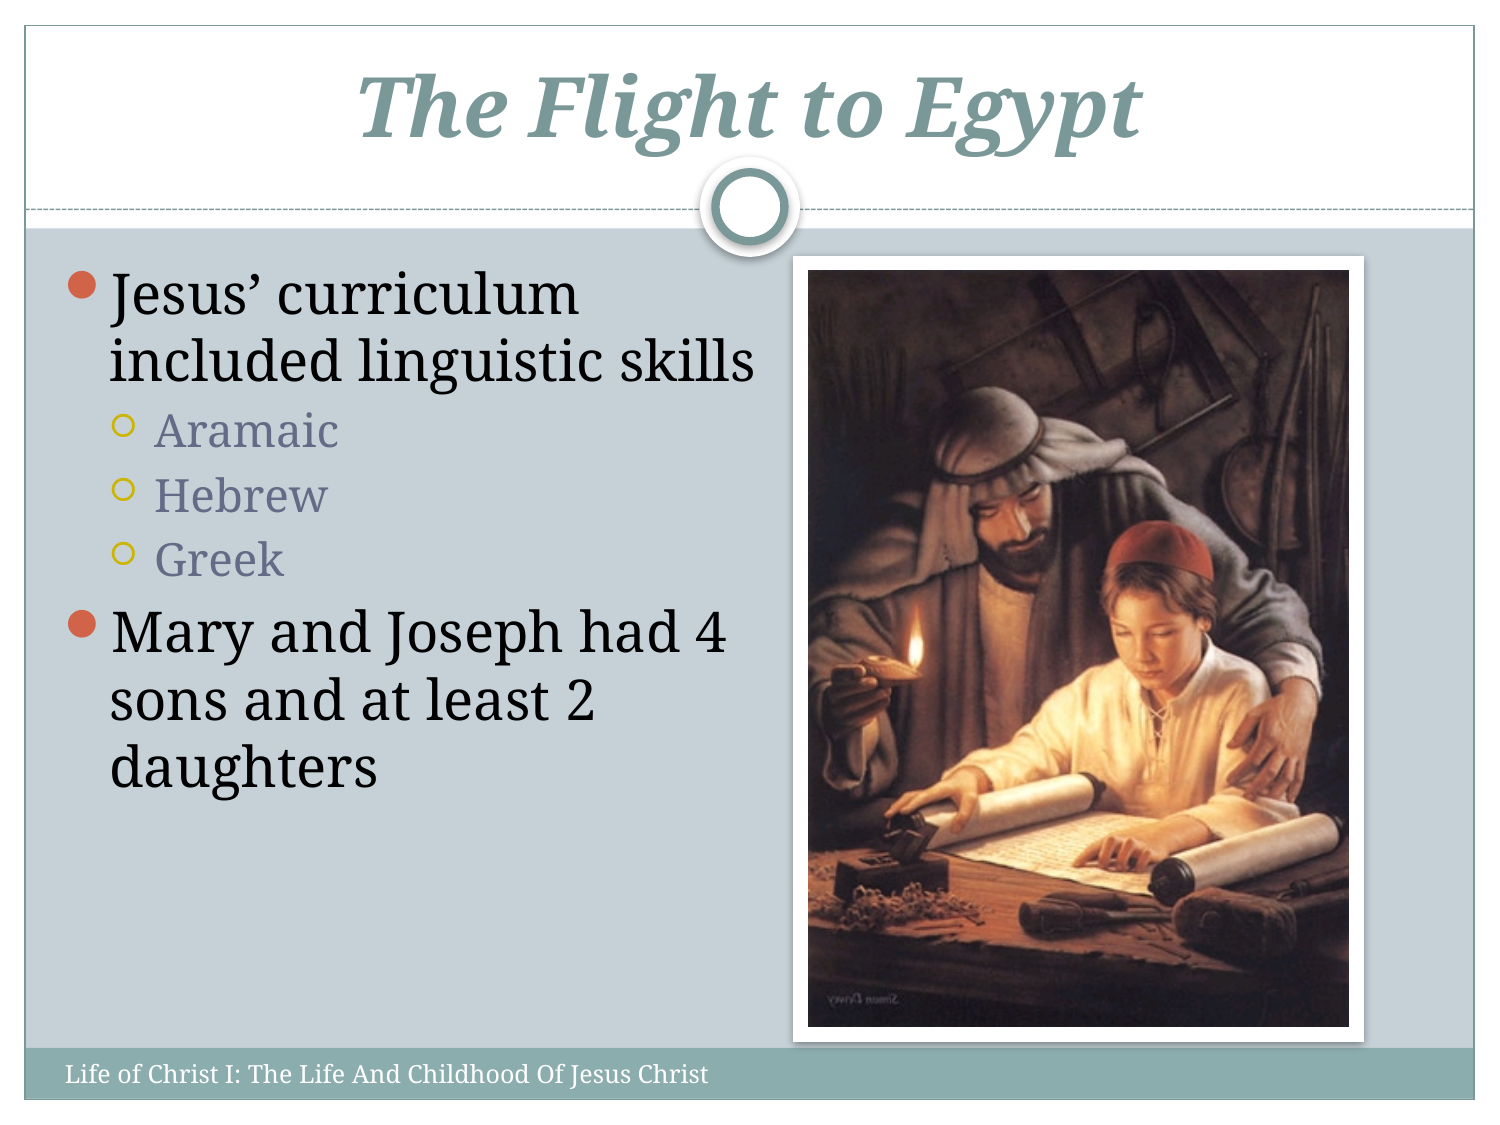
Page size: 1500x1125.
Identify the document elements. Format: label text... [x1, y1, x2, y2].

footer Life of Christ I: The Life And Childhood Of Jesus Christ [50, 1051, 866, 1112]
list Jesus’ curriculum included linguistic skills Aramaic Hebrew Greek Mary and Joseph had 4 sons and at least 2 daughters [49, 250, 775, 1001]
picture [807, 270, 1350, 1028]
title The Flight to Egypt [49, 37, 1450, 162]
